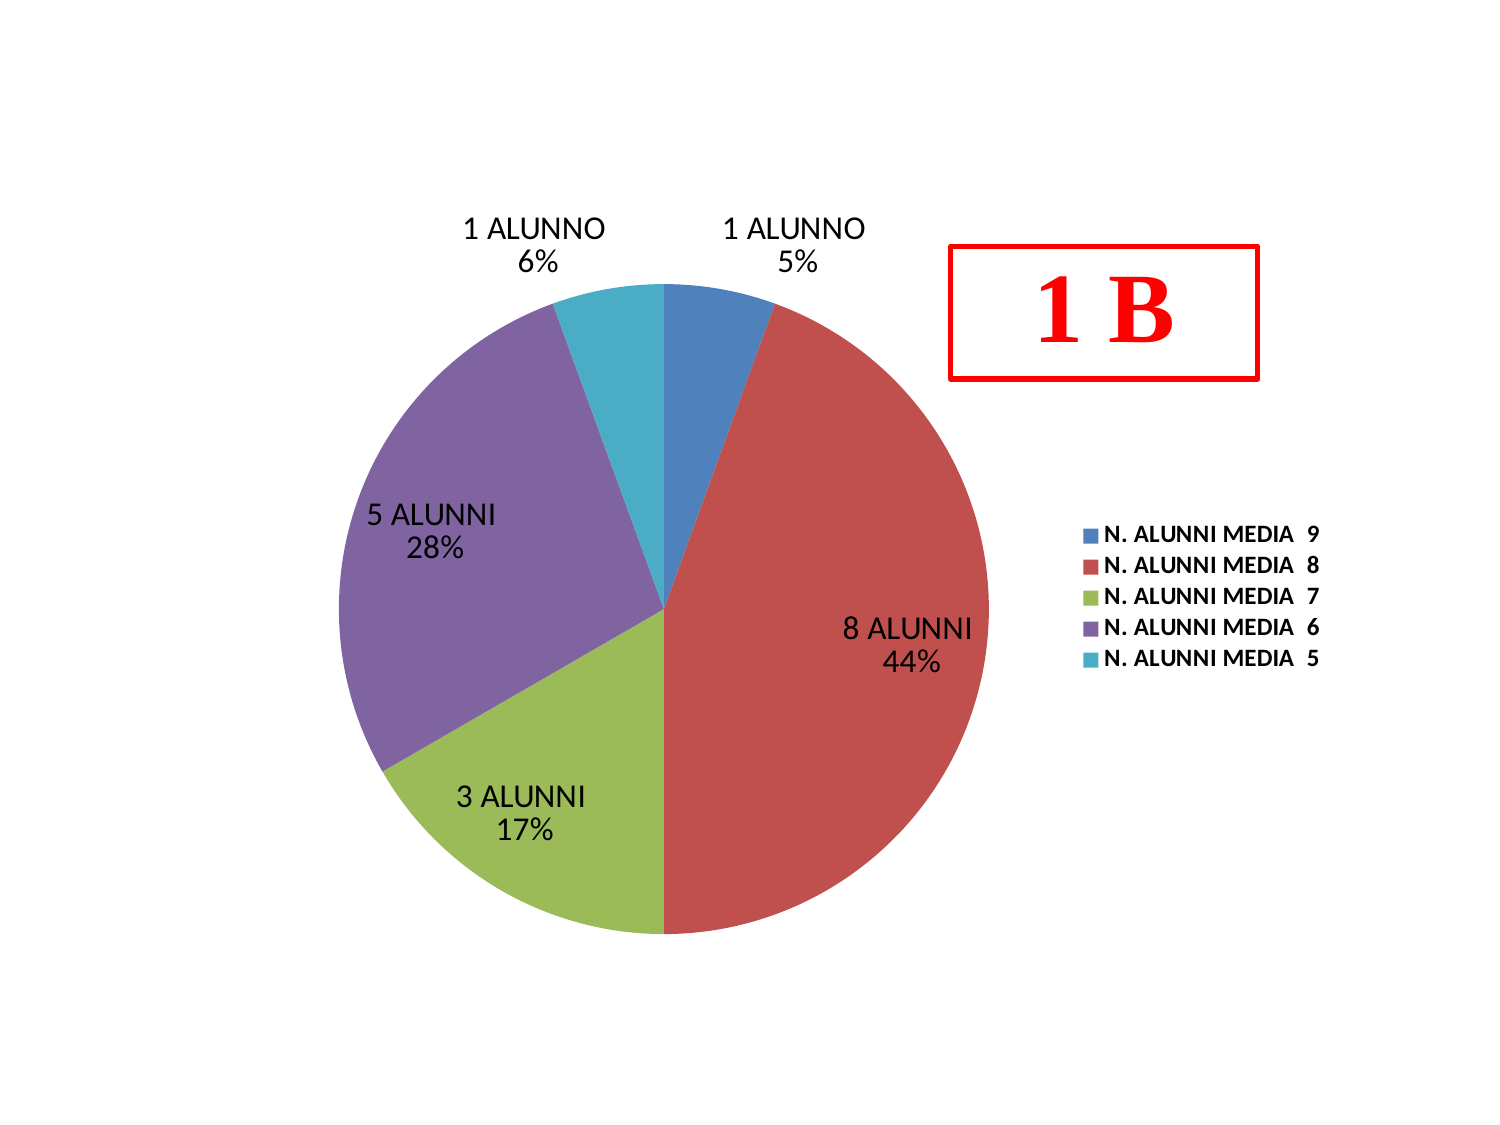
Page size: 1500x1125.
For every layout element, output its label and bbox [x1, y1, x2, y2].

chart [182, 196, 1341, 1001]
